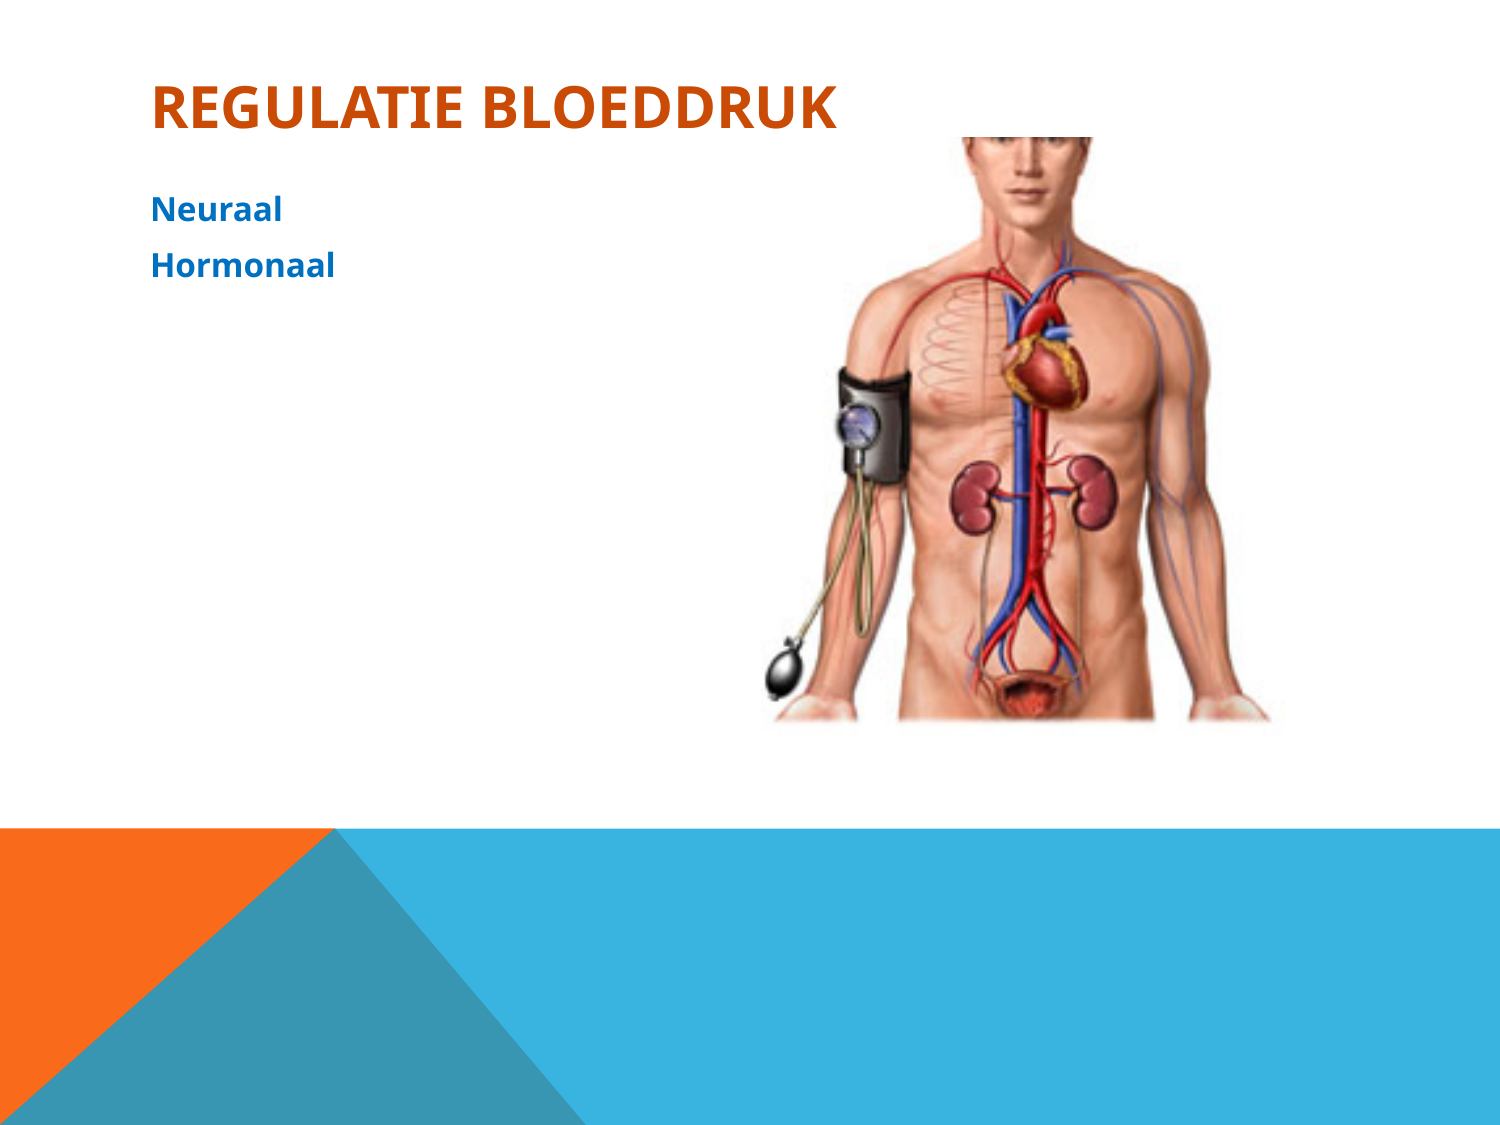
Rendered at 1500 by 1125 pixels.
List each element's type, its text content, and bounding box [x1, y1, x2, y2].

list Neuraal Hormonaal [135, 180, 1369, 768]
picture [761, 136, 1285, 737]
title Regulatie bloeddruk [135, 60, 1369, 150]
